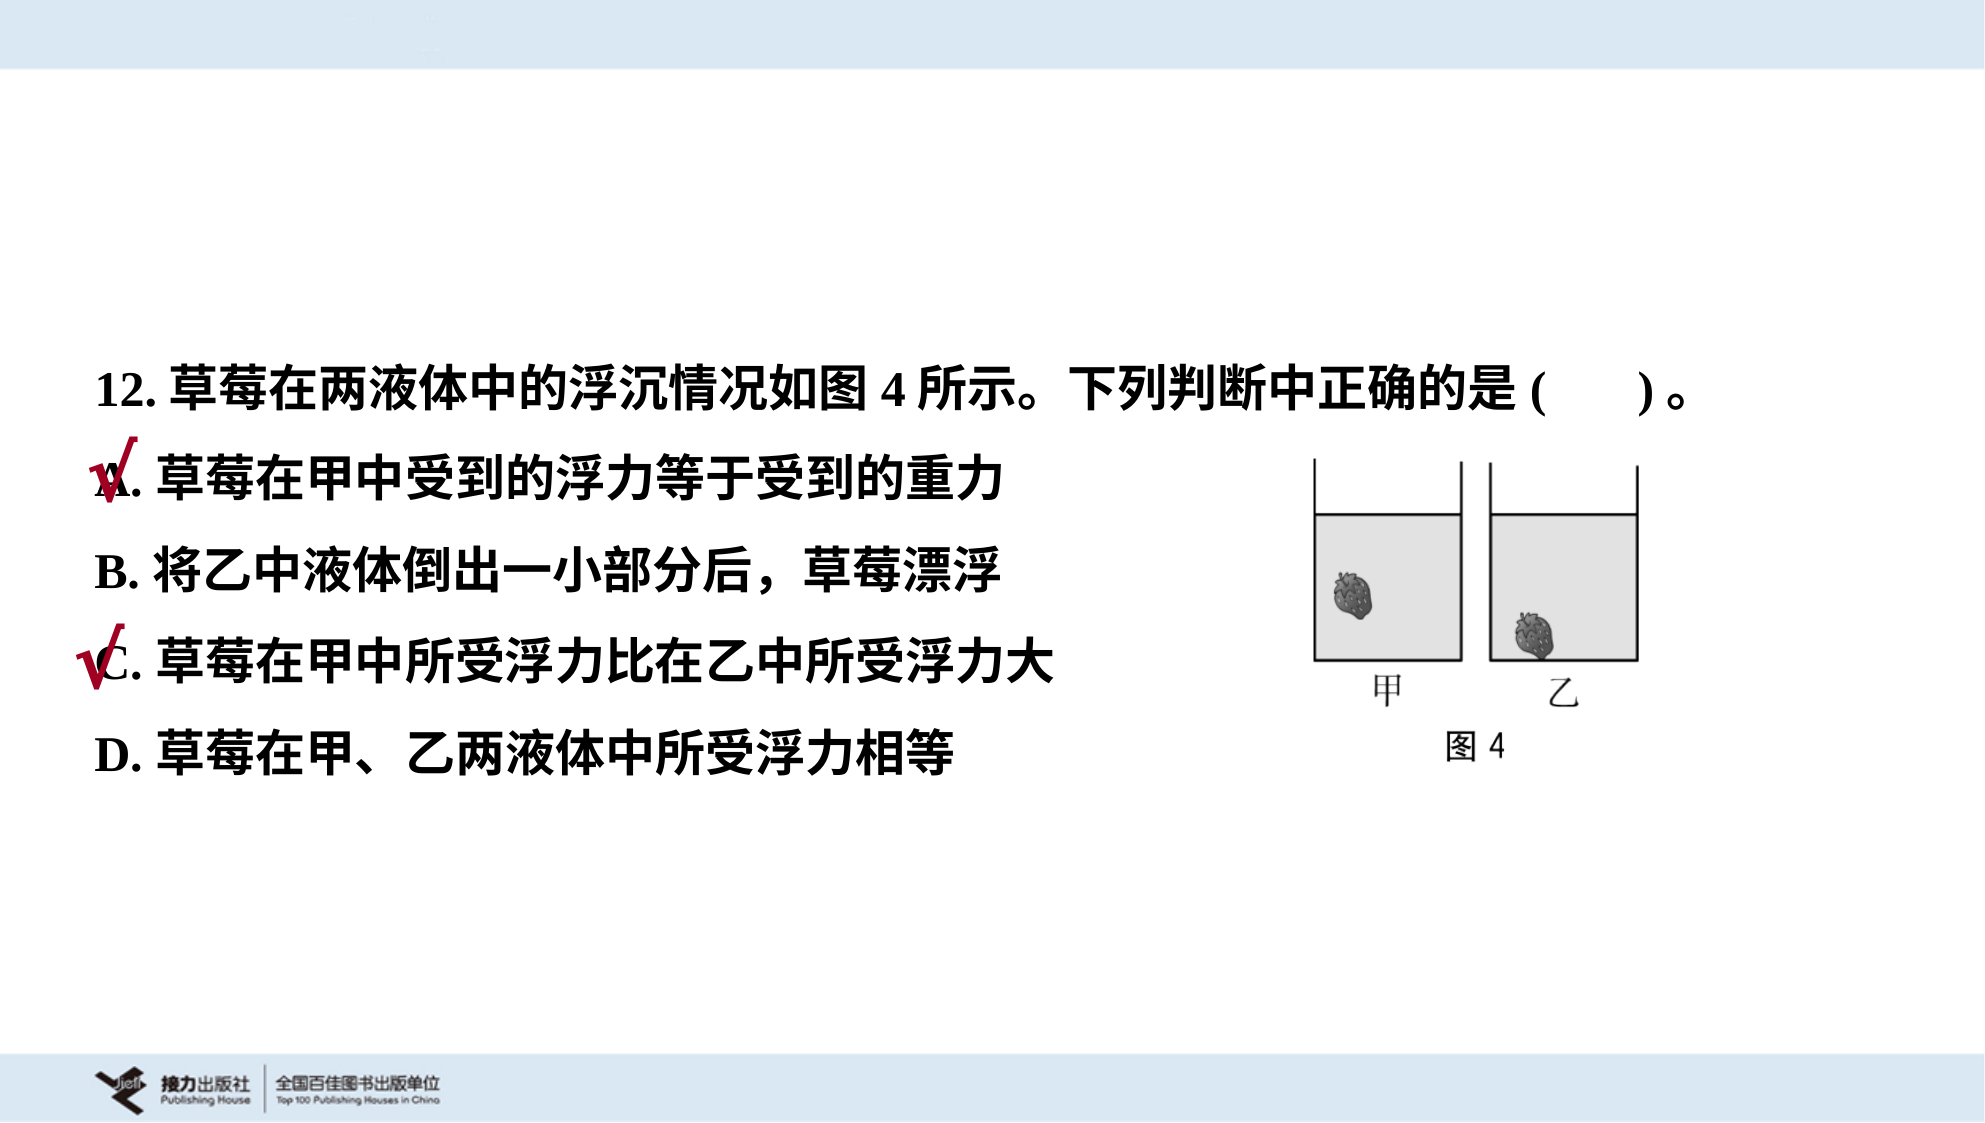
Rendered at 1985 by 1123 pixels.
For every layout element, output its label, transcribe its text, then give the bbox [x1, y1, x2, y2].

text_box 12.草莓在两液体中的浮沉情况如图4所示。下列判断中正确的是( )。 [94, 328, 1892, 417]
text_box √ [73, 611, 209, 705]
text_box √ [86, 424, 139, 517]
text_box A.草莓在甲中受到的浮力等于受到的重力 B.将乙中液体倒出一小部分后，草莓漂浮 C.草莓在甲中所受浮力比在乙中所受浮力大 D.草莓在甲、乙两液体中所受浮力相等 [94, 414, 1481, 782]
picture [0, 0, 1985, 1122]
